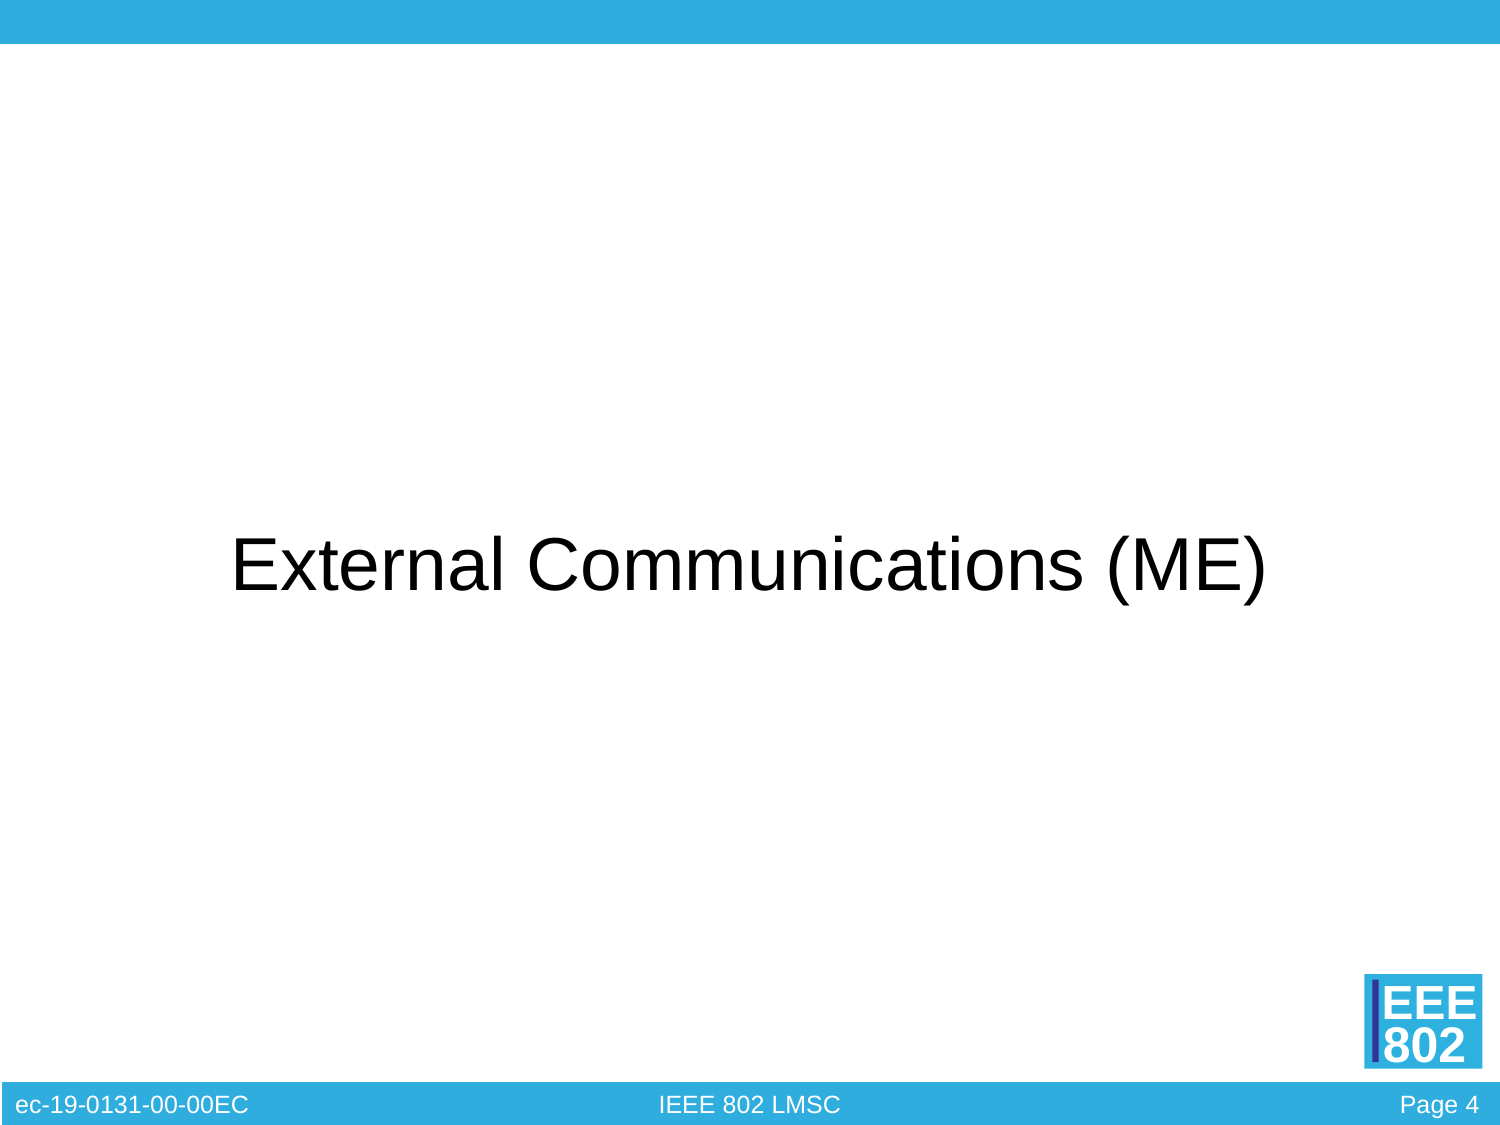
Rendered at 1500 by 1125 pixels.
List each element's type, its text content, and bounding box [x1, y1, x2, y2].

title External Communications (ME) [112, 349, 1388, 591]
